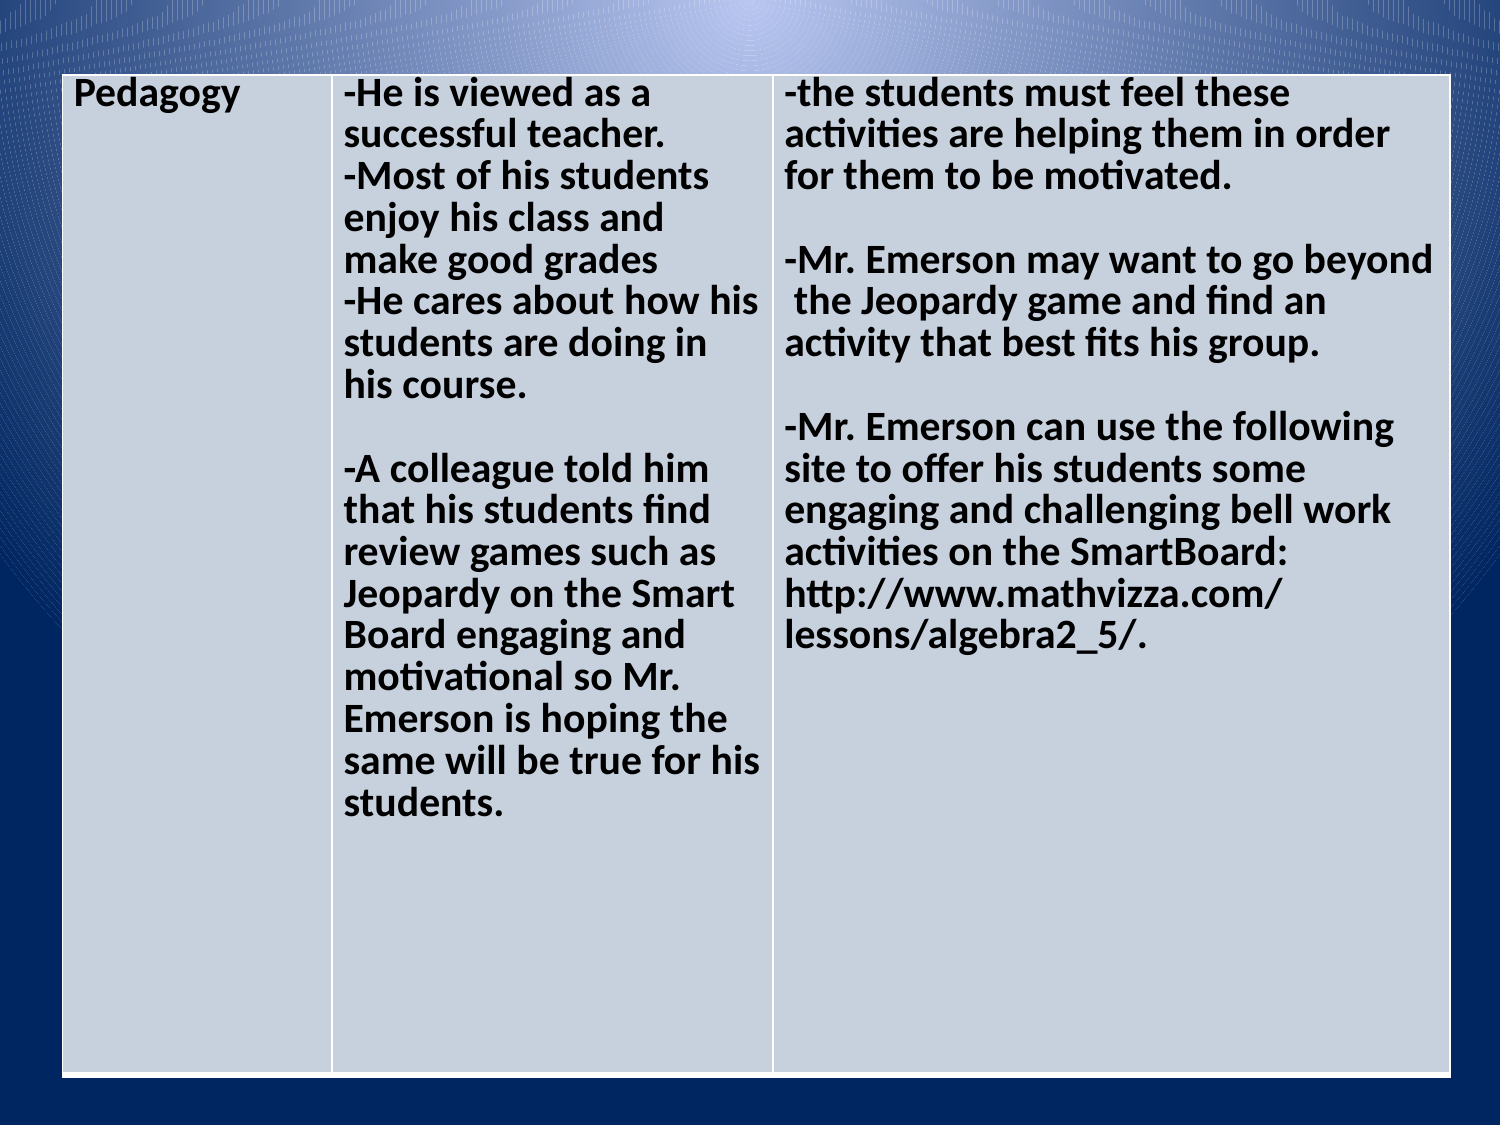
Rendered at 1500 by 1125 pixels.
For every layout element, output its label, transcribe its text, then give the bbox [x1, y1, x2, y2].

table_header -the students must feel these activities are helping them in order for them to be motivated. -Mr. Emerson may want to go beyond the Jeopardy game and find an activity that best fits his group. -Mr. Emerson can use the following site to offer his students some engaging and challenging bell work activities on the SmartBoard: http://www.mathvizza.com/lessons/algebra2_5/. [774, 76, 1449, 1072]
table_header -He is viewed as a successful teacher. -Most of his students enjoy his class and make good grades -He cares about how his students are doing in his course. -A colleague told him that his students find review games such as Jeopardy on the Smart Board engaging and motivational so Mr. Emerson is hoping the same will be true for his students. [333, 76, 772, 1072]
table_header Pedagogy [63, 76, 331, 1072]
